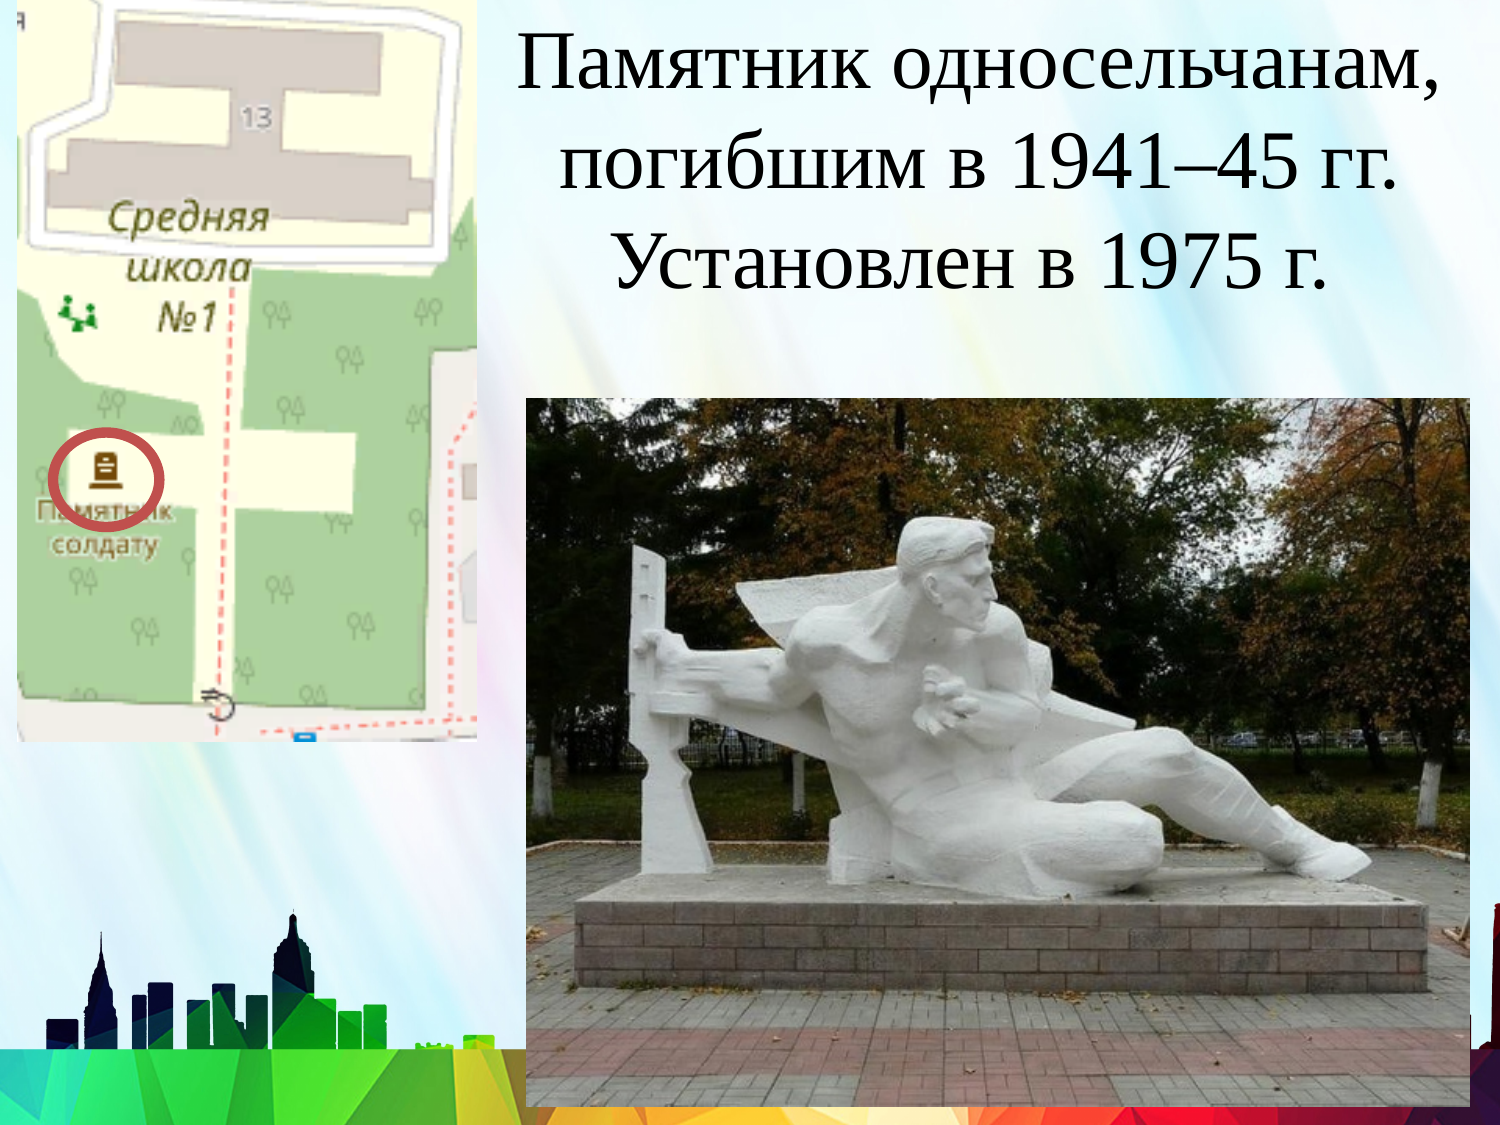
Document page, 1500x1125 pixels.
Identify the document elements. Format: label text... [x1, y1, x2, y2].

picture [0, 0, 1500, 1125]
text_box Памятник односельчанам, погибшим в 1941–45 гг. Установлен в 1975 г. [490, 0, 1470, 313]
